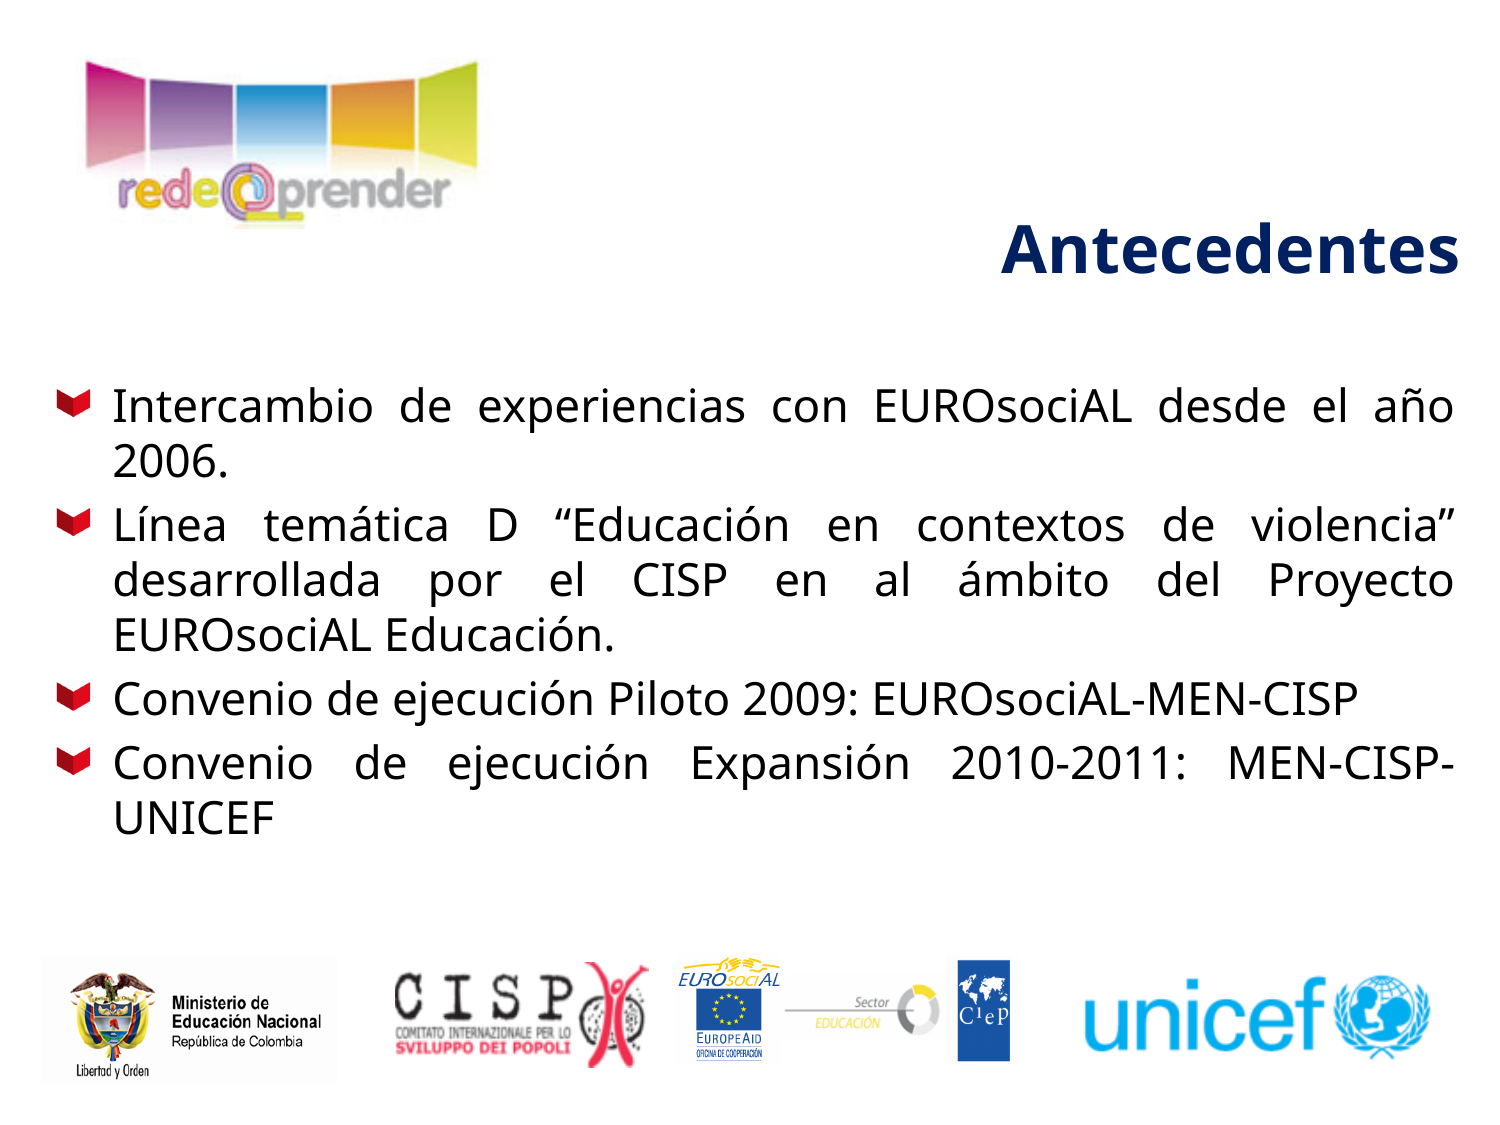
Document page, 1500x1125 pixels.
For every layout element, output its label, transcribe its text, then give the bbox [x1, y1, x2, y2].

text_box Intercambio de experiencias con EUROsociAL desde el año 2006. Línea temática D “Educación en contextos de violencia” desarrollada por el CISP en al ámbito del Proyecto EUROsociAL Educación. Convenio de ejecución Piloto 2009: EUROsociAL-MEN-CISP Convenio de ejecución Expansión 2010-2011: MEN-CISP-UNICEF [41, 368, 1471, 933]
picture [55, 387, 91, 420]
picture [55, 745, 91, 778]
picture [76, 42, 491, 230]
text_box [395, 952, 1022, 1068]
text_box Antecedentes [802, 199, 1476, 294]
picture [55, 680, 91, 714]
picture [1080, 965, 1432, 1064]
picture [41, 956, 337, 1083]
picture [55, 506, 91, 539]
